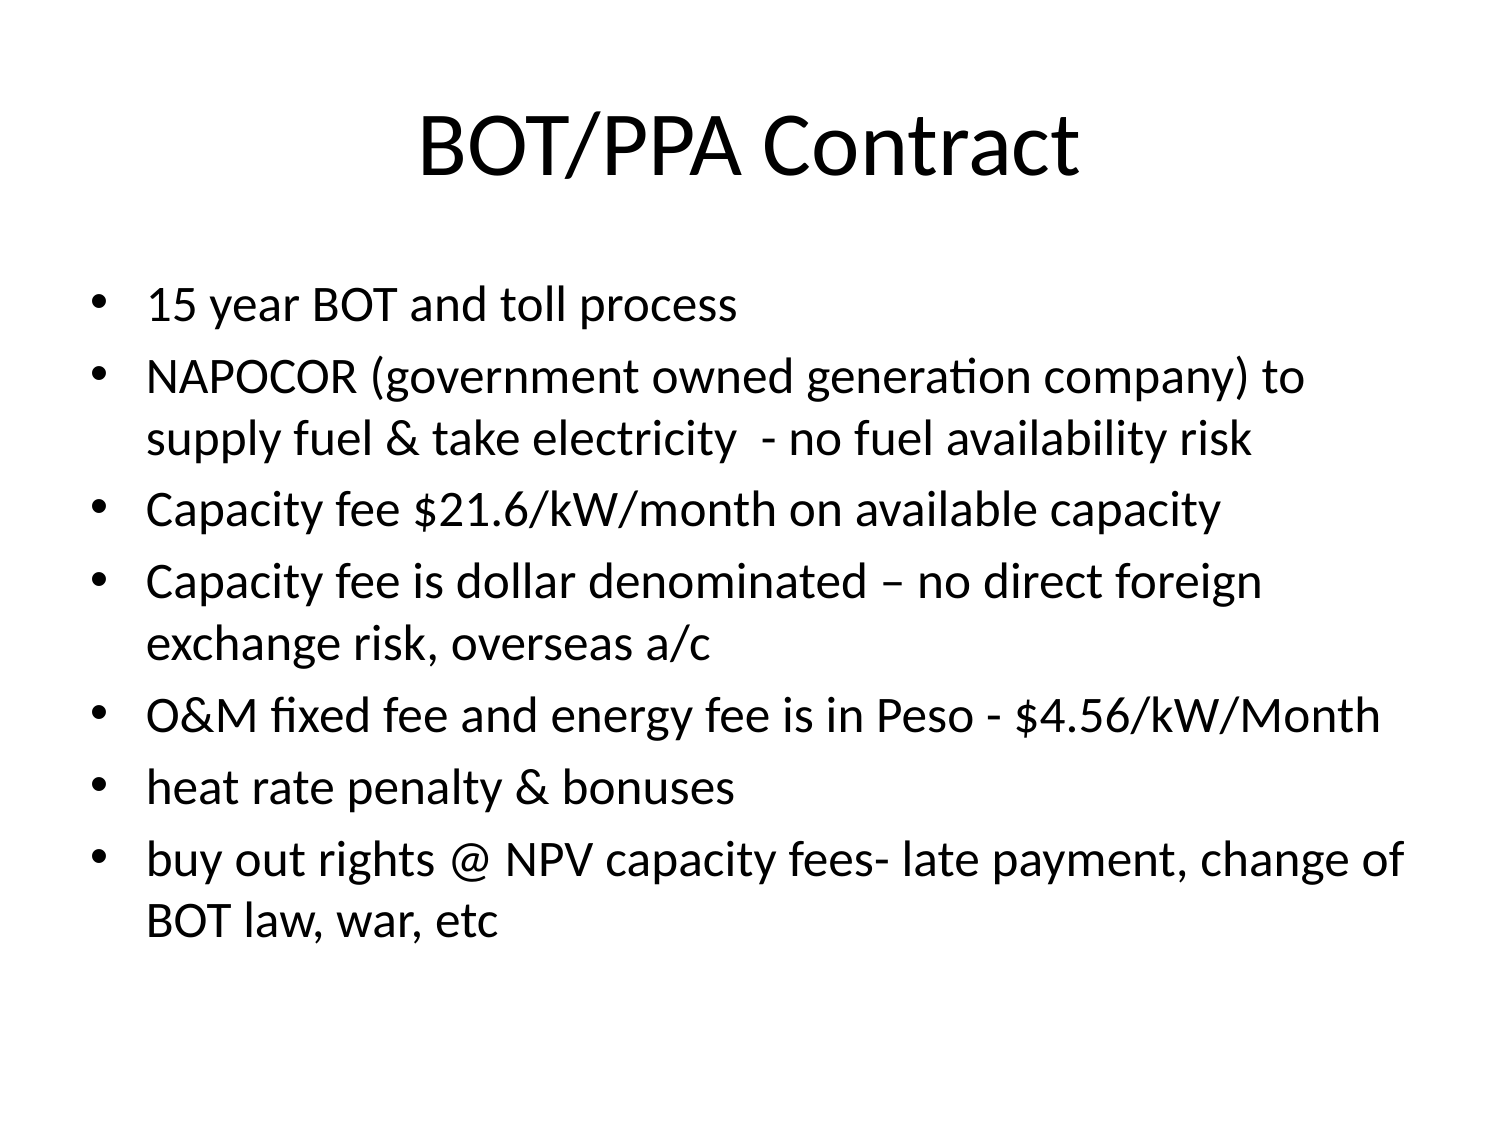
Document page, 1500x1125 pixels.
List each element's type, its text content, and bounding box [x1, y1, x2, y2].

list 15 year BOT and toll process NAPOCOR (government owned generation company) to supply fuel & take electricity - no fuel availability risk Capacity fee $21.6/kW/month on available capacity Capacity fee is dollar denominated – no direct foreign exchange risk, overseas a/c O&M fixed fee and energy fee is in Peso - $4.56/kW/Month heat rate penalty & bonuses buy out rights @ NPV capacity fees- late payment, change of BOT law, war, etc [75, 262, 1425, 1005]
title BOT/PPA Contract [75, 45, 1425, 233]
